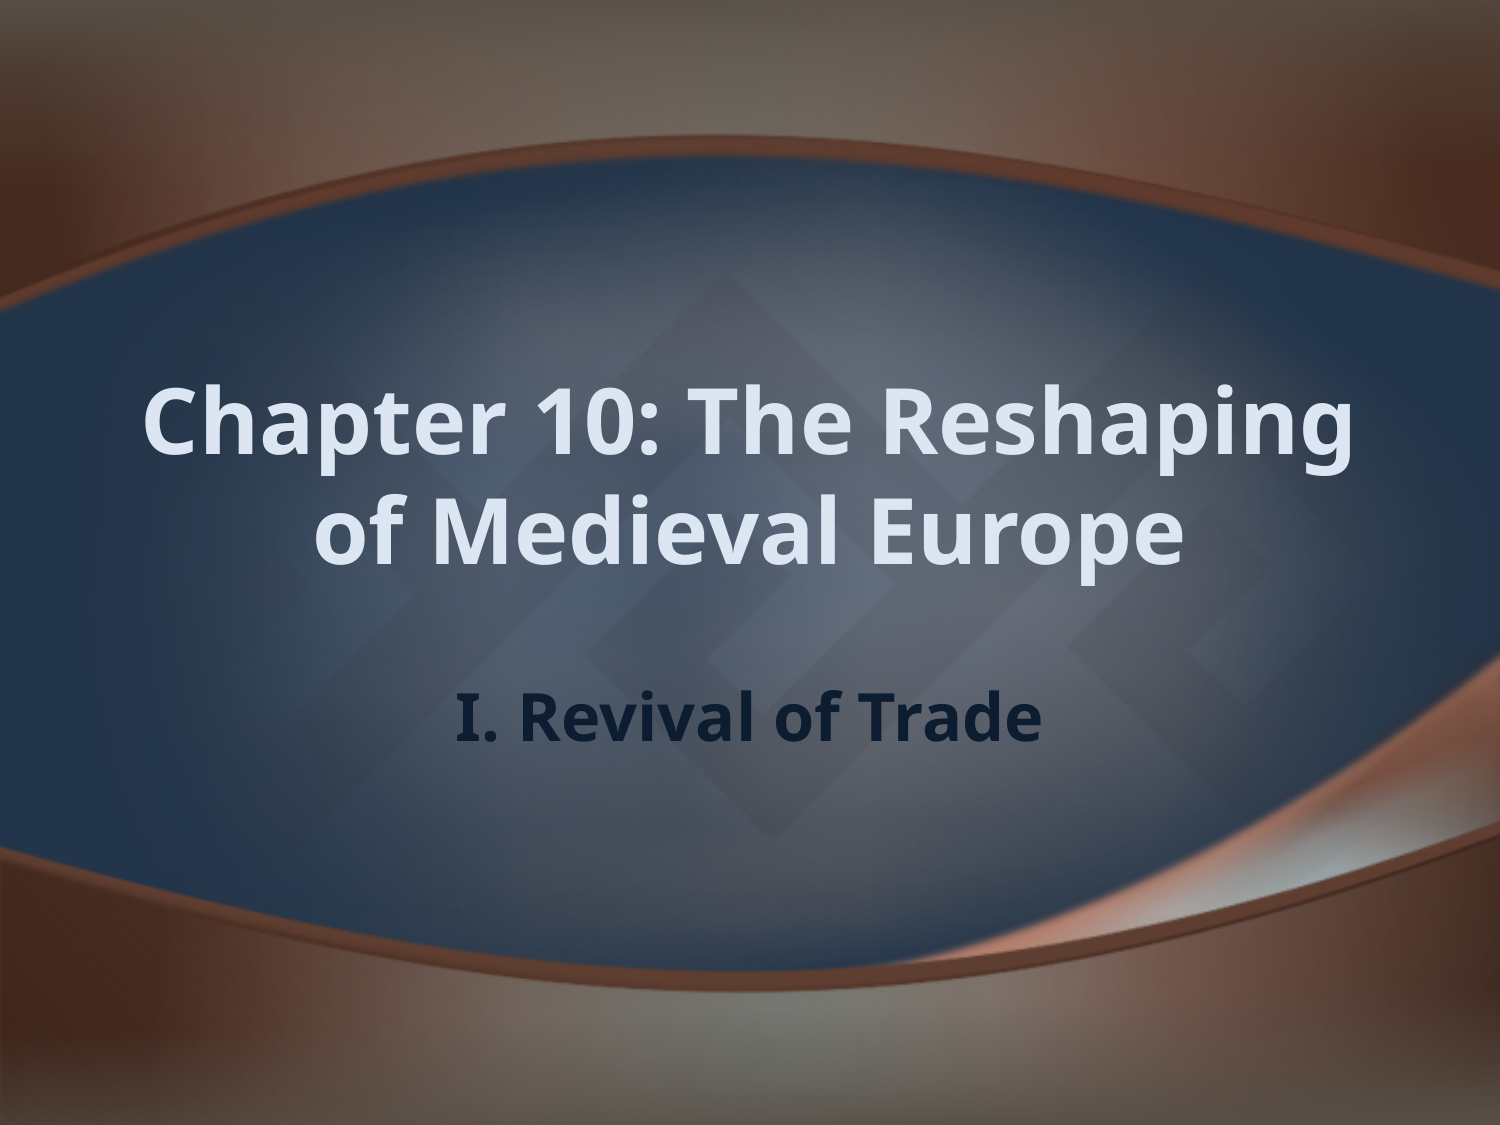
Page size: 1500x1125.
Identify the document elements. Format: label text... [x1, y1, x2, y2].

title Chapter 10: The Reshaping of Medieval Europe [112, 352, 1388, 594]
picture [0, 0, 1500, 1125]
subtitle I. Revival of Trade [225, 667, 1275, 956]
